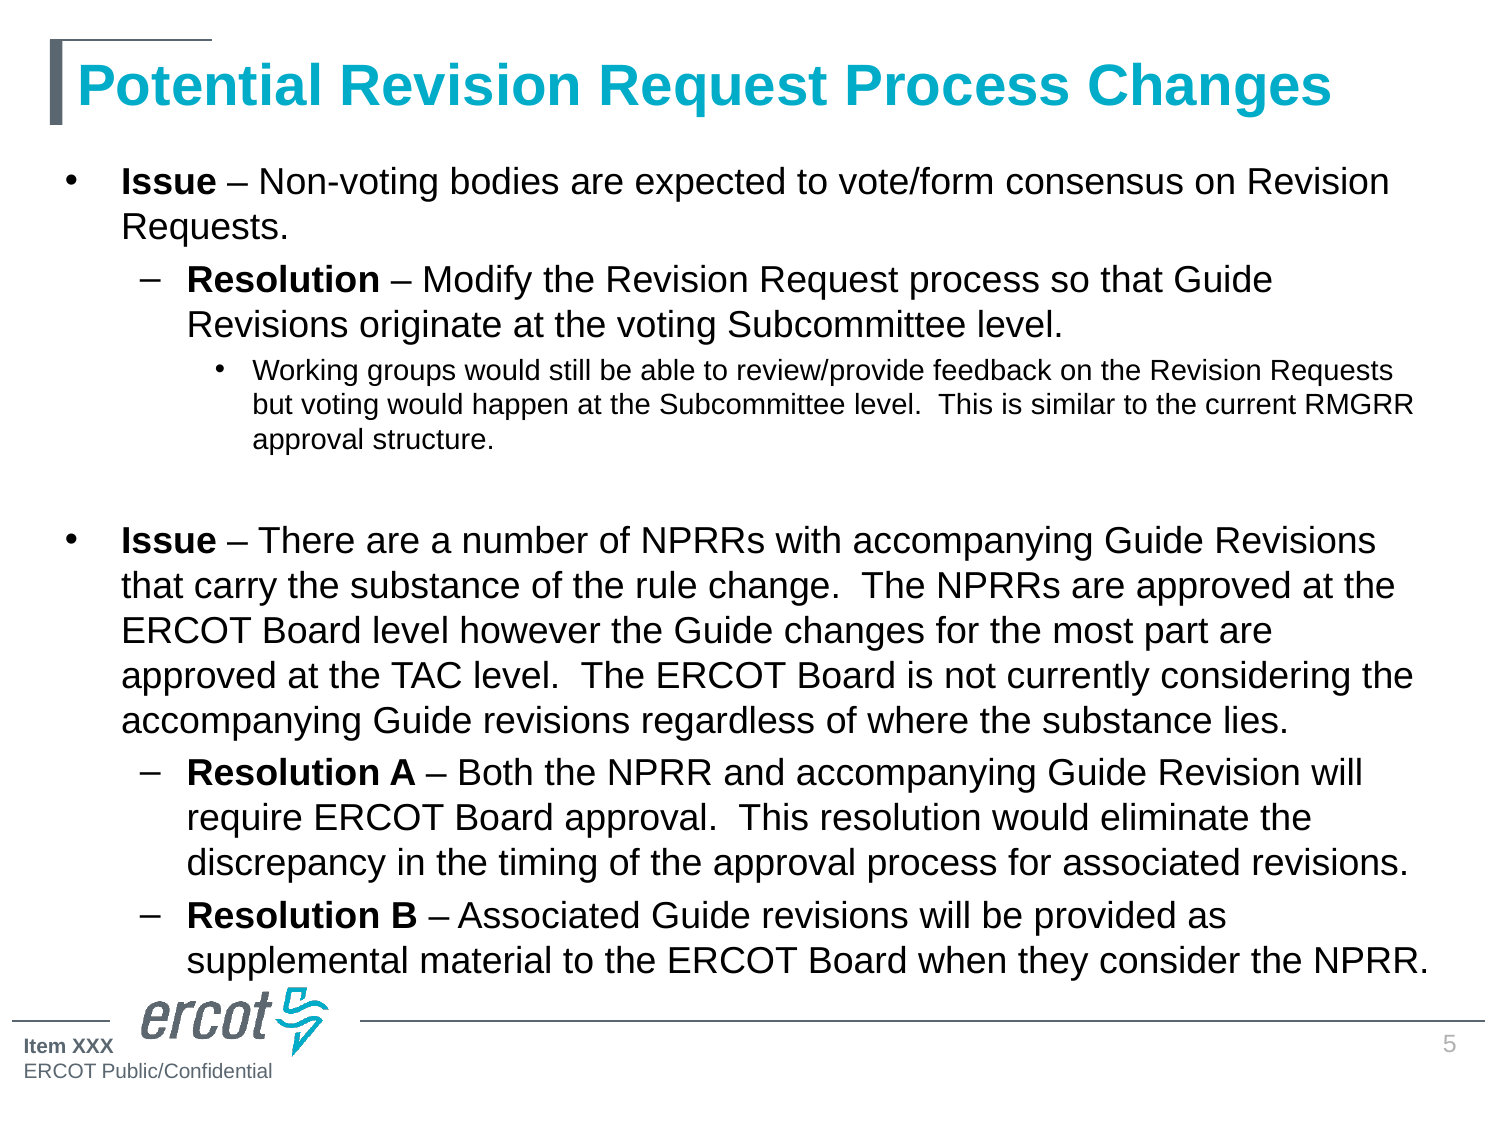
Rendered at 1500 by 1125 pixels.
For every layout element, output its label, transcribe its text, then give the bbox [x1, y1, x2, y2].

picture [137, 1013, 332, 1059]
list Issue – Non-voting bodies are expected to vote/form consensus on Revision Requests. Resolution – Modify the Revision Request process so that Guide Revisions originate at the voting Subcommittee level. Working groups would still be able to review/provide feedback on the Revision Requests but voting would happen at the Subcommittee level. This is similar to the current RMGRR approval structure. Issue – There are a number of NPRRs with accompanying Guide Revisions that carry the substance of the rule change. The NPRRs are approved at the ERCOT Board level however the Guide changes for the most part are approved at the TAC level. The ERCOT Board is not currently considering the accompanying Guide revisions regardless of where the substance lies. Resolution A – Both the NPRR and accompanying Guide Revision will require ERCOT Board approval. This resolution would eliminate the discrepancy in the timing of the approval process for associated revisions. Resolution B – Associated Guide revisions will be provided as supplemental material to the ERCOT Board when they consider the NPRR. [50, 149, 1450, 1013]
slide_number 5 [1412, 1025, 1488, 1060]
title Potential Revision Request Process Changes [62, 39, 1450, 149]
